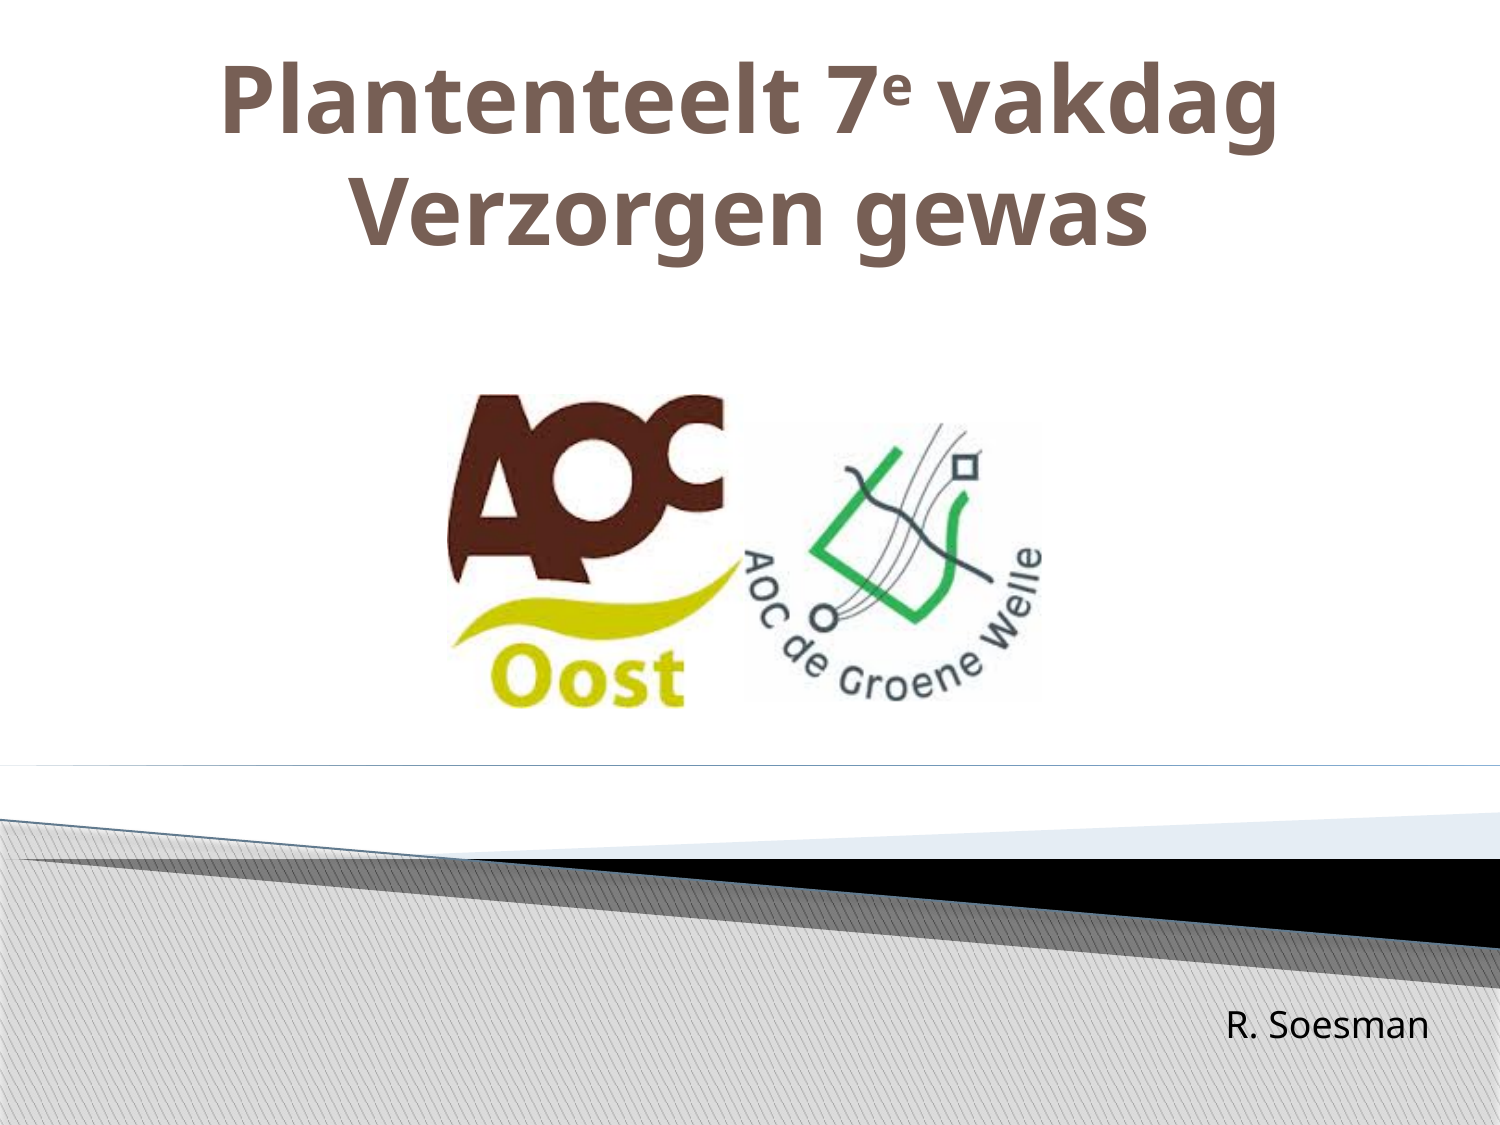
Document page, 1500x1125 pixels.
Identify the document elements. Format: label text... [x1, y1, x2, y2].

picture [447, 393, 1053, 732]
text_box R. Soesman [1210, 993, 1500, 1054]
picture [5, 859, 1500, 989]
title Plantenteelt 7e vakdag Verzorgen gewas [112, 30, 1388, 273]
